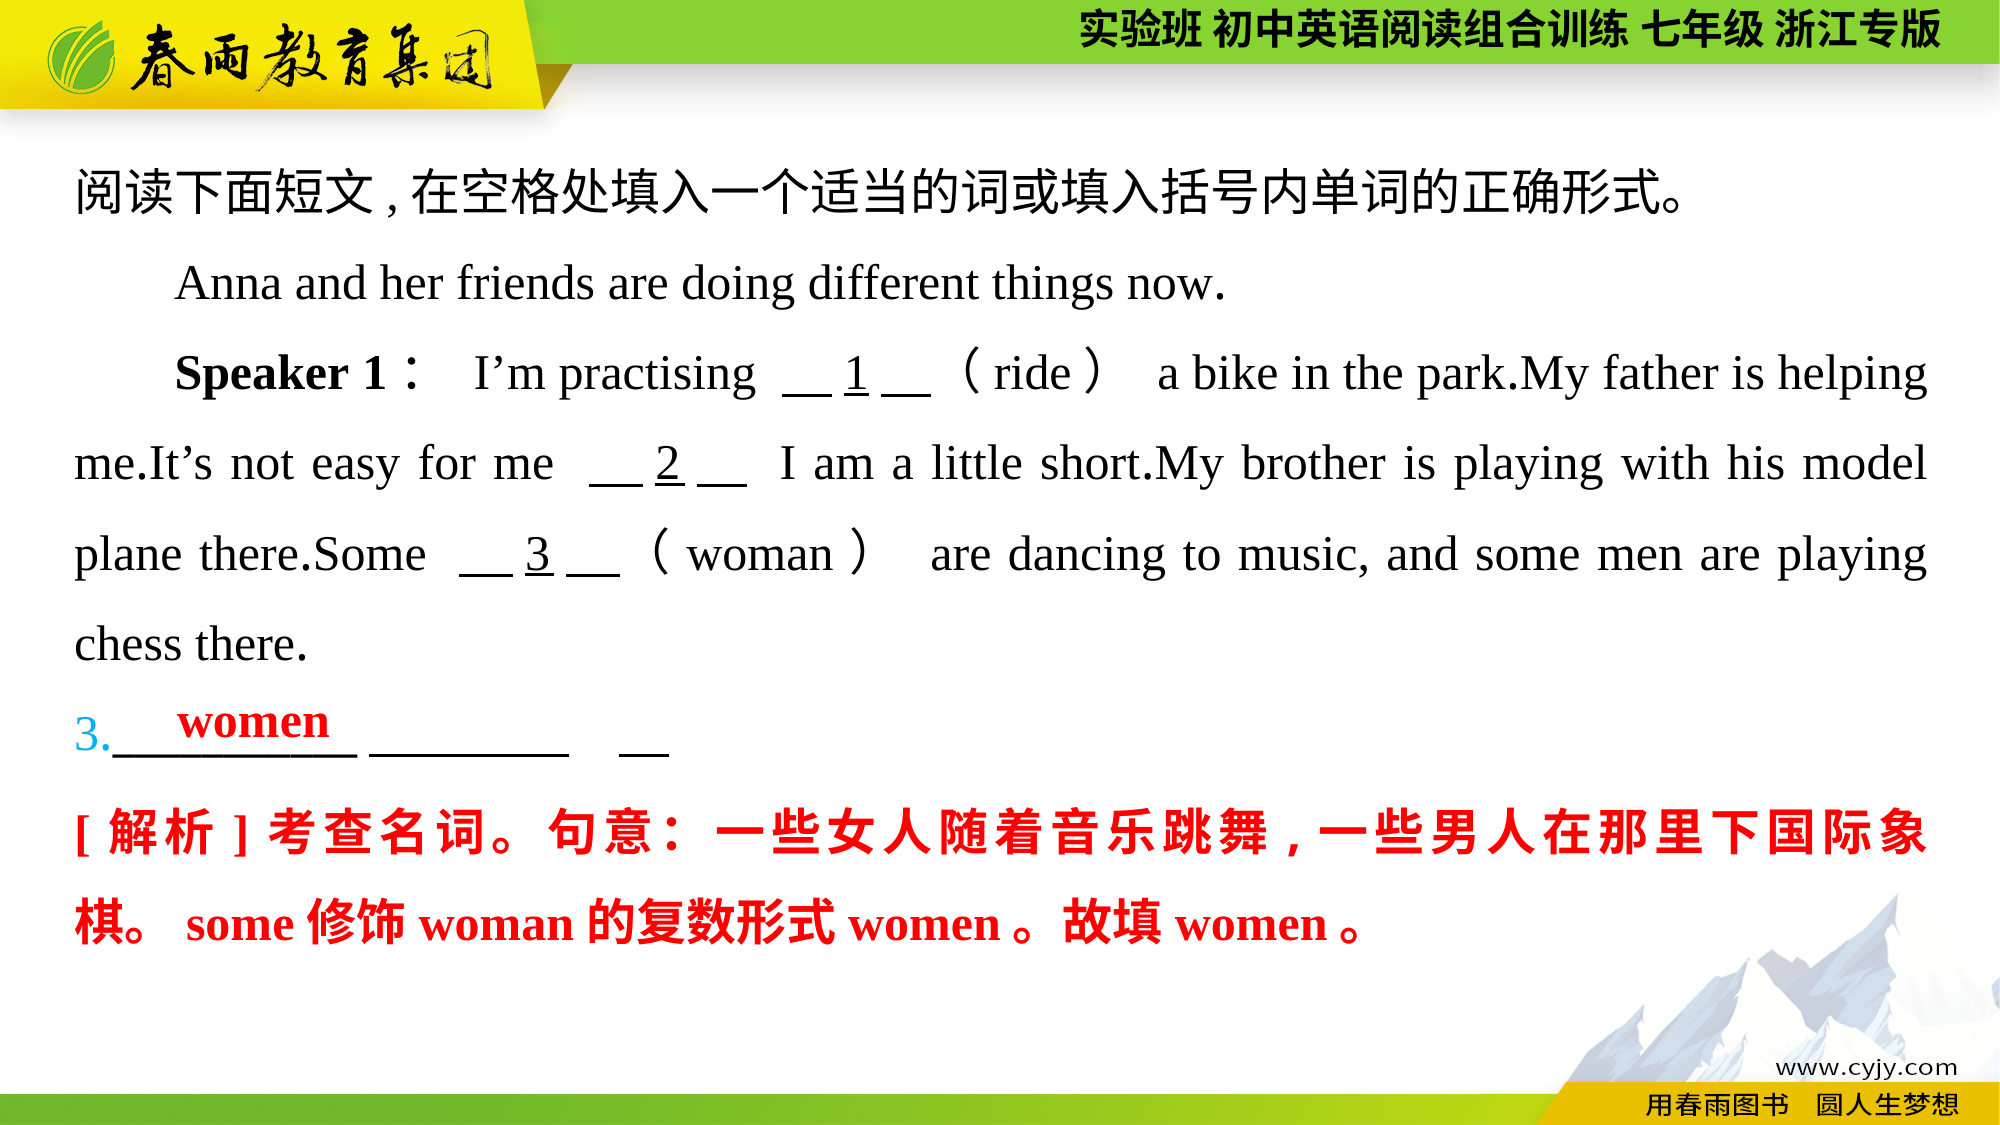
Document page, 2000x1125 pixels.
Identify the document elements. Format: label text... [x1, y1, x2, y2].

list 阅读下面短文,在空格处填入一个适当的词或填入括号内单词的正确形式。 Anna and her friends are doing different things now. Speaker 1： I’m practising 1 （ride） a bike in the park.My father is helping me.It’s not easy for me 2 I am a little short.My brother is playing with his model plane there.Some 3 （woman） are dancing to music, and some men are playing chess there. 3.___________ [59, 122, 1944, 763]
text_box women [162, 680, 345, 756]
picture [0, 0, 2000, 1125]
text_box [解析]考查名词。句意：一些女人随着音乐跳舞,一些男人在那里下国际象棋。some修饰woman的复数形式women。故填women。 [59, 763, 1944, 959]
